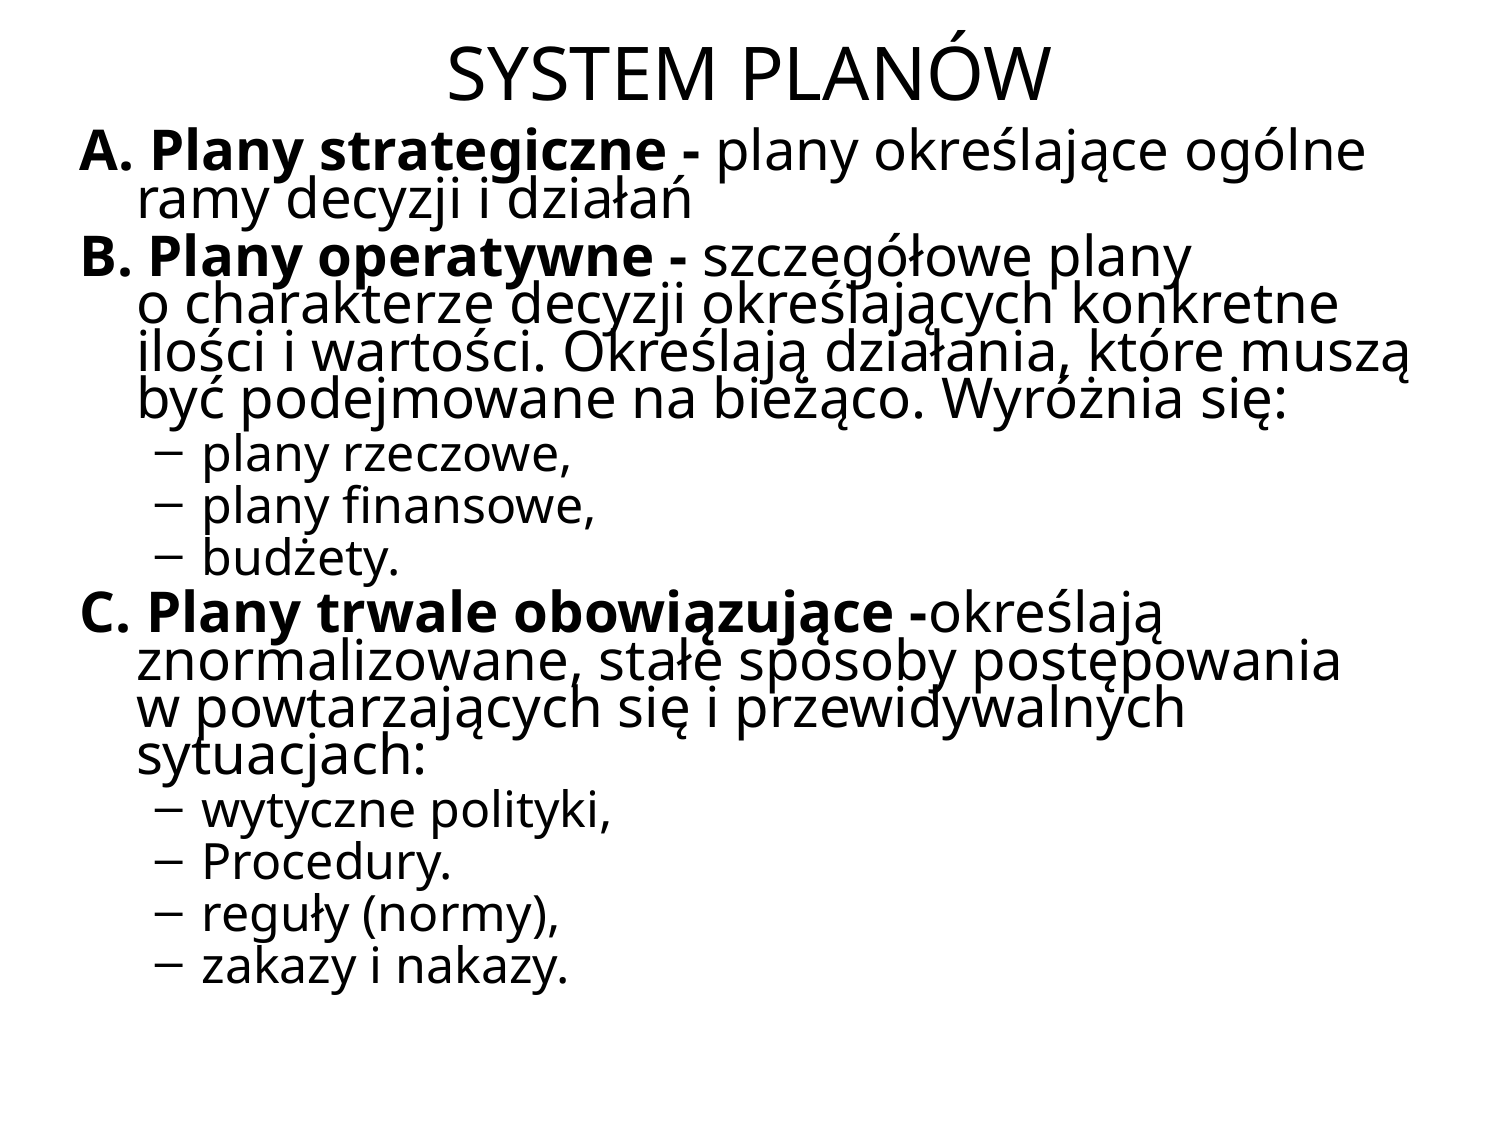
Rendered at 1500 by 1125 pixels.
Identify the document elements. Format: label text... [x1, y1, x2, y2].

title SYSTEM PLANÓW [74, 18, 1426, 124]
list A. Plany strategiczne - plany określające ogólne ramy decyzji i działań B. Plany operatywne - szczegółowe plany o charakterze decyzji określających konkretne ilości i wartości. Określają działania, które muszą być podejmowane na bieżąco. Wyróżnia się: plany rzeczowe, plany finansowe, budżety. C. Plany trwale obowiązujące -określają znormalizowane, stałe sposoby postępowania w powtarzających się i przewidywalnych sytuacjach: wytyczne polityki, Procedury. reguły (normy), zakazy i nakazy. [64, 125, 1460, 1102]
